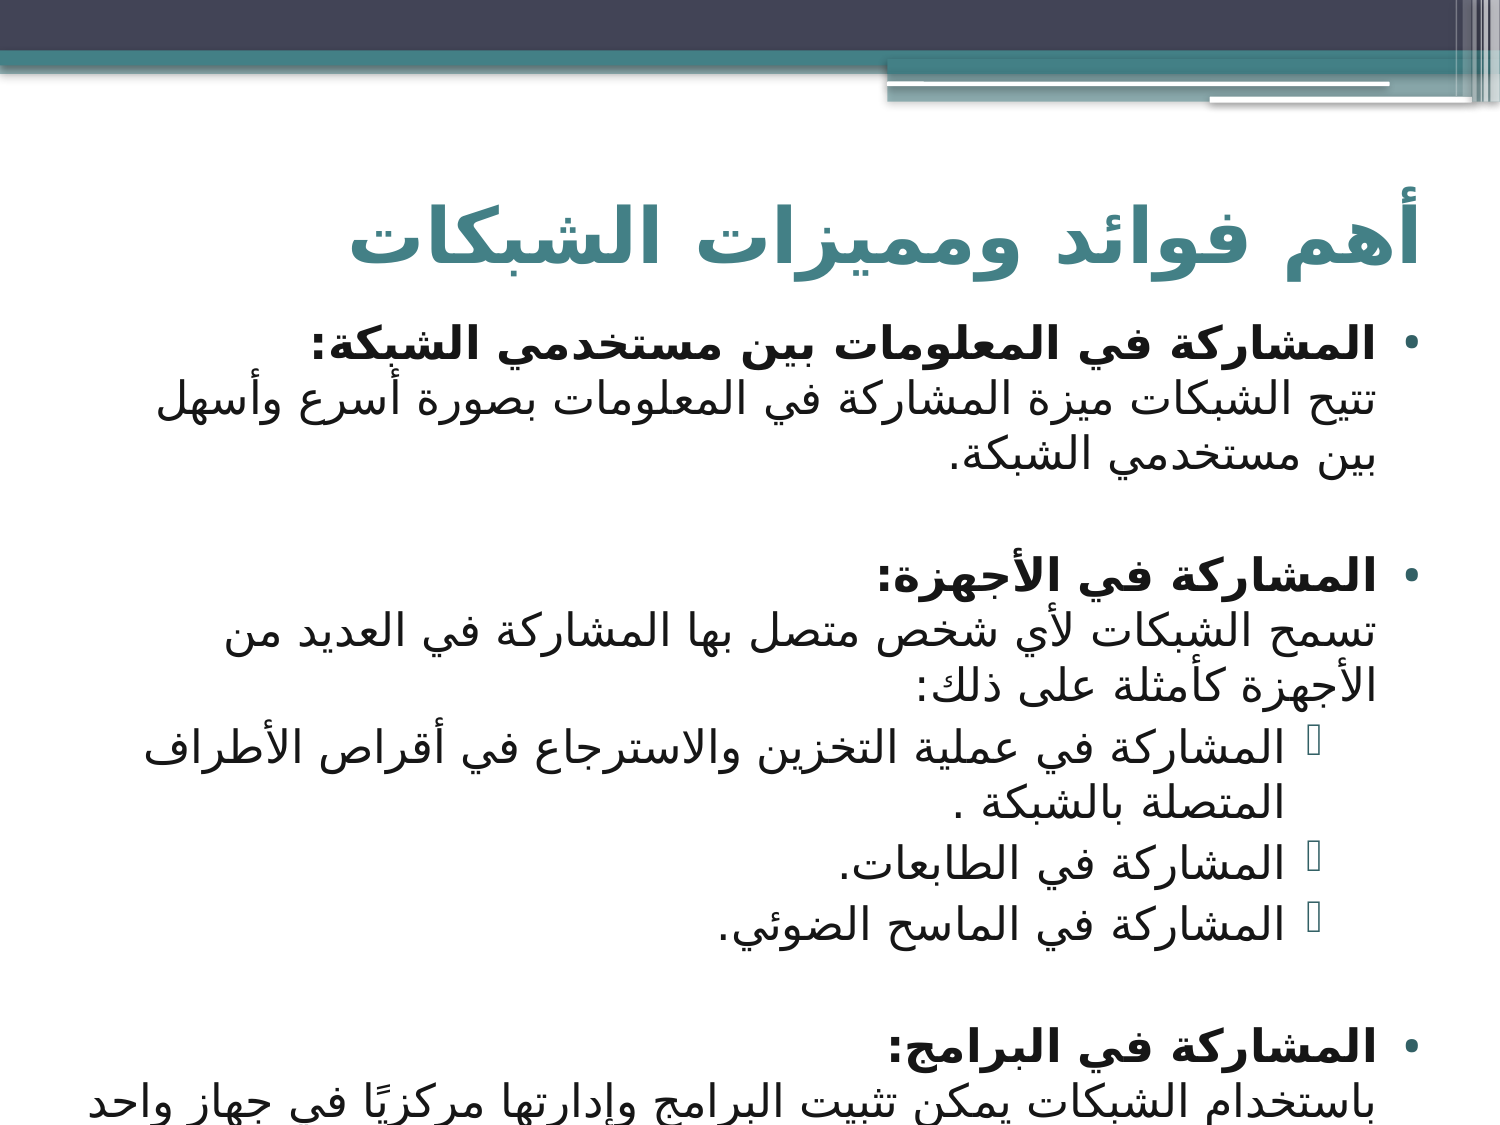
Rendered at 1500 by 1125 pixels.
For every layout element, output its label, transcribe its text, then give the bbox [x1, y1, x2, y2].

list المشاركة في المعلومات بين مستخدمي الشبكة: تتيح الشبكات ميزة المشاركة في المعلومات بصورة أسرع وأسهل بين مستخدمي الشبكة. المشاركة في الأجهزة: تسمح الشبكات لأي شخص متصل بها المشاركة في العديد من الأجهزة كأمثلة على ذلك: المشاركة في عملية التخزين والاسترجاع في أقراص الأطراف المتصلة بالشبكة . المشاركة في الطابعات. المشاركة في الماسح الضوئي. المشاركة في البرامج: باستخدام الشبكات يمكن تثبيت البرامج وإدارتها مركزيًا في جهاز واحد وهو الخادم (Server ) ومنع الوصول إليها إلا للمستفيدين فقط ويمكن بواسطة الخادم تحديد كلمات مرور للمستخدمين وتحديد وقت معين لكل مستخدم . [70, 306, 1454, 1125]
title أهم فوائد ومميزات الشبكات [114, 141, 1465, 317]
